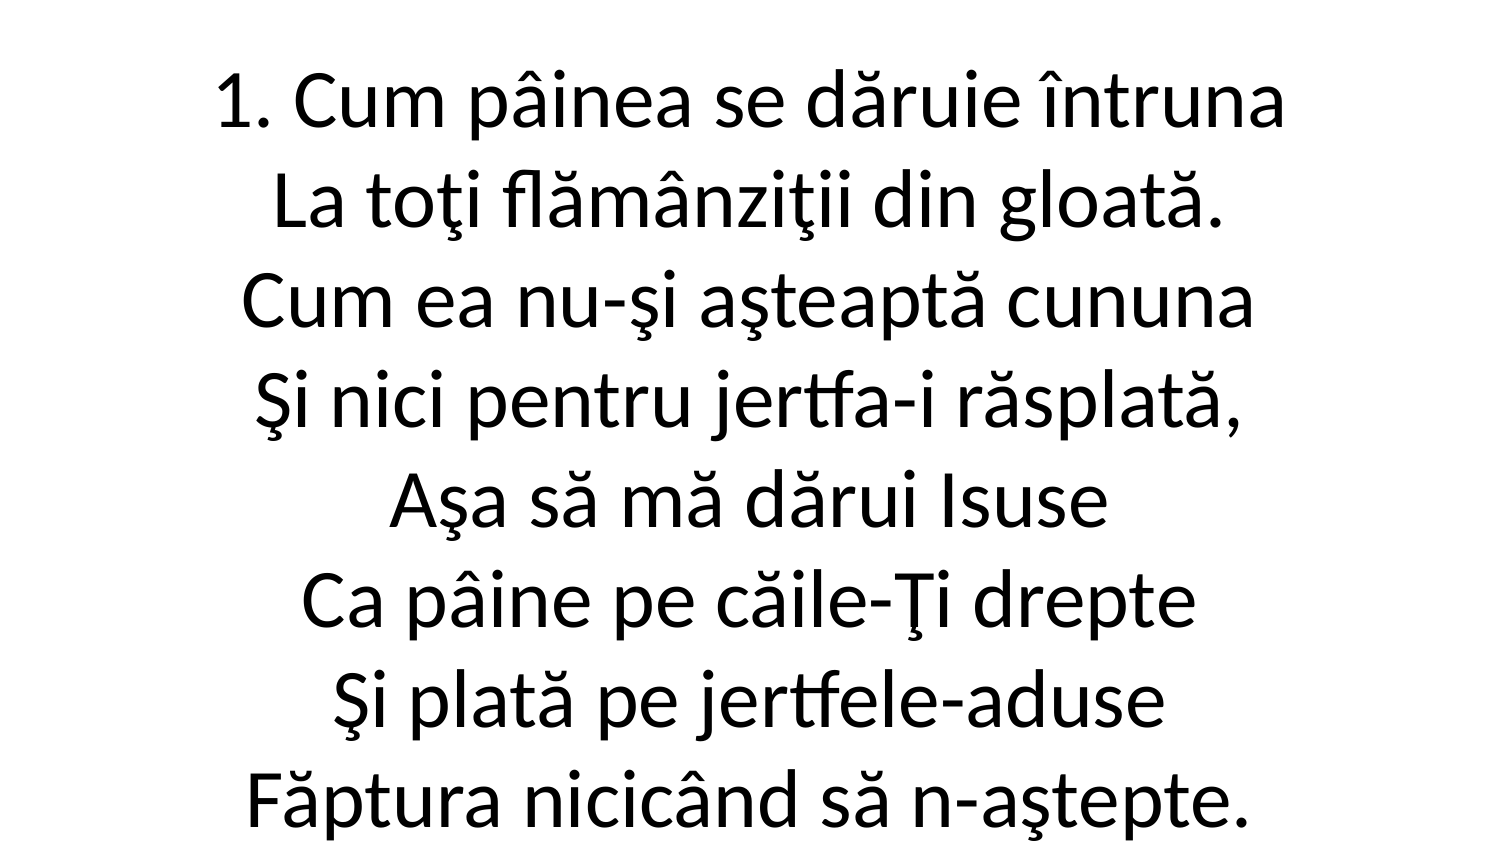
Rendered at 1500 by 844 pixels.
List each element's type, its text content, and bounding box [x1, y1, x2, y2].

text_box 1. Cum pâinea se dăruie întruna La toţi flămânziţii din gloată. Cum ea nu-şi aşteaptă cununa Şi nici pentru jertfa-i răsplată, Aşa să mă dărui Isuse Ca pâine pe căile-Ţi drepte Şi plată pe jertfele-aduse Făptura nicicând să n-aştepte. [196, 0, 1304, 844]
